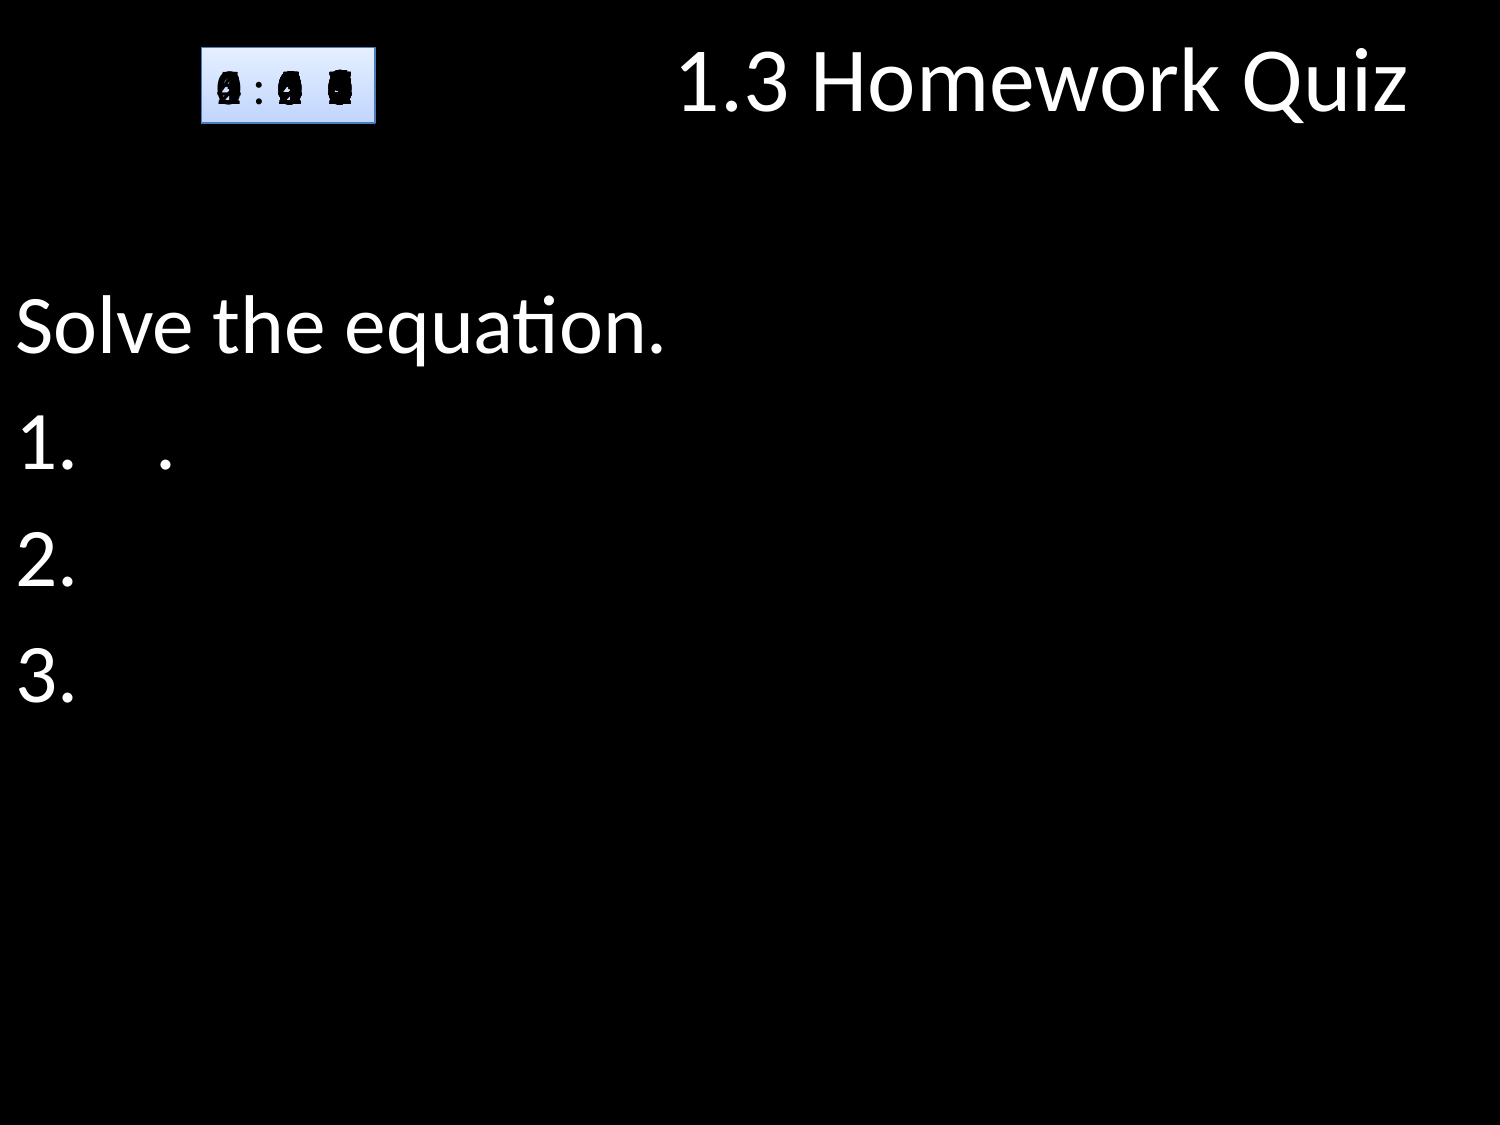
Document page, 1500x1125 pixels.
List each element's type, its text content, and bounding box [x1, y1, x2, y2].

text_box : [252, 47, 262, 123]
text_box [201, 47, 376, 124]
title 1.3 Homework Quiz [75, 0, 1425, 150]
text_box 0 [262, 47, 312, 123]
text_box 9 [312, 47, 363, 123]
text_box 0 [201, 47, 252, 123]
